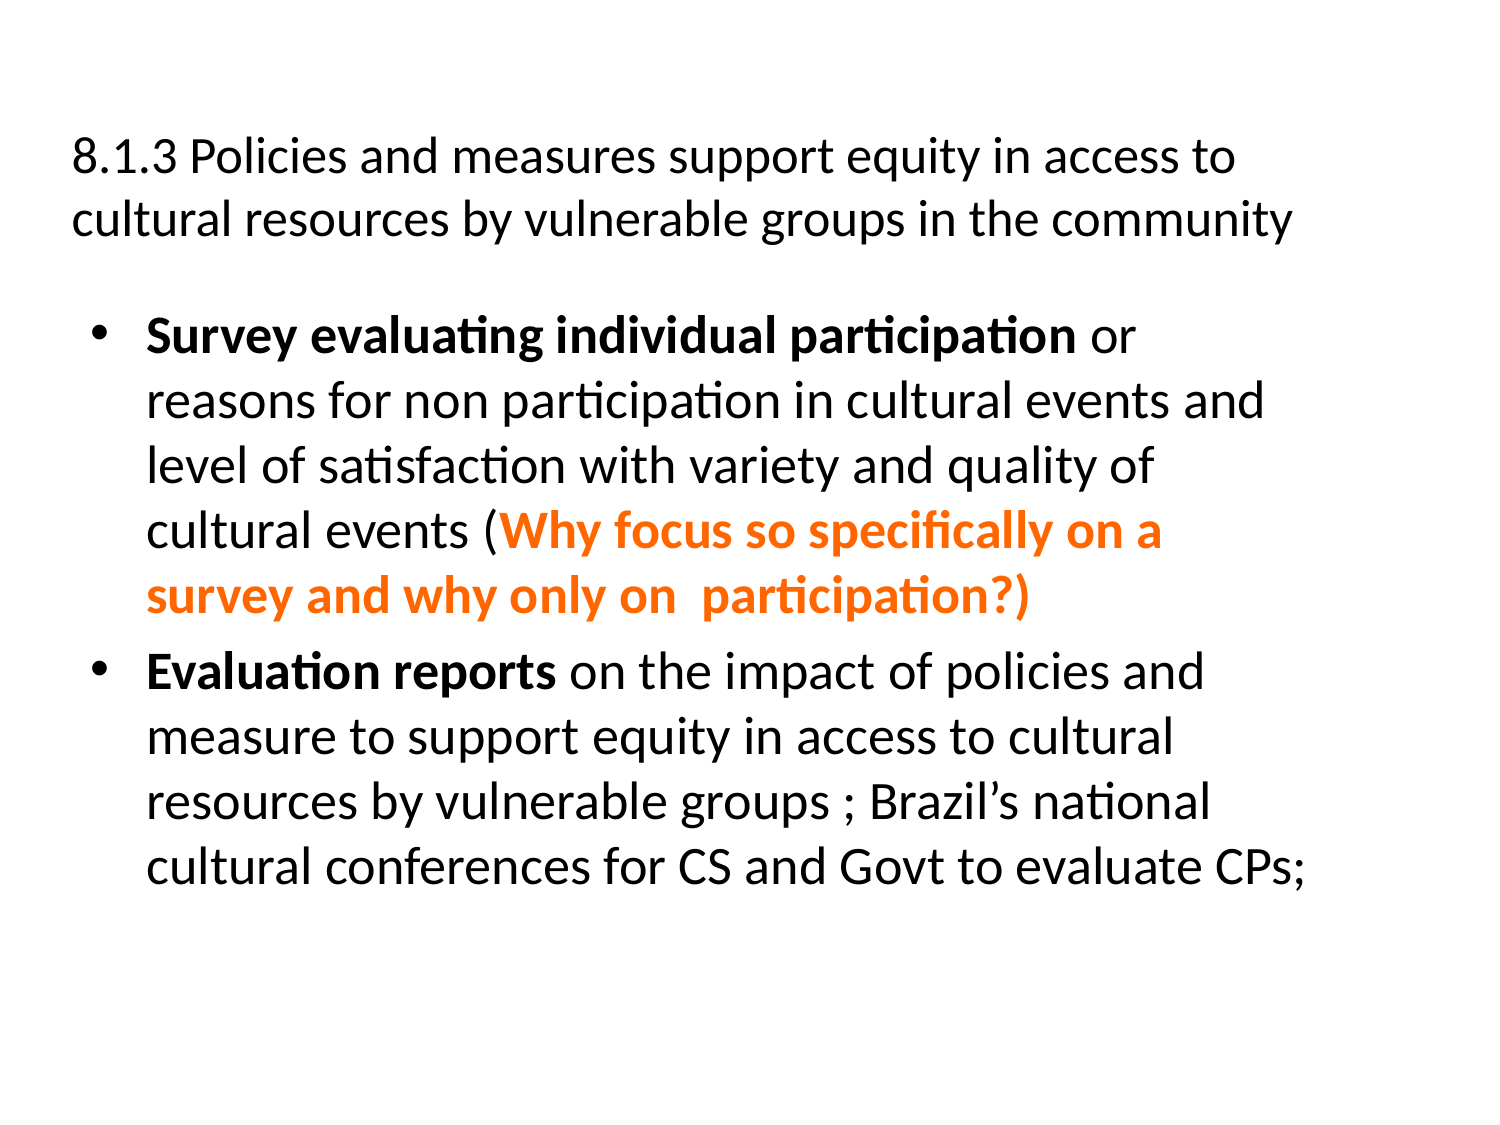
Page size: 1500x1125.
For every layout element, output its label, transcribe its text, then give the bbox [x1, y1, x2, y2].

list Survey evaluating individual participation or reasons for non participation in cultural events and level of satisfaction with variety and quality of cultural events (Why focus so specifically on a survey and why only on participation?) Evaluation reports on the impact of policies and measure to support equity in access to cultural resources by vulnerable groups ; Brazil’s national cultural conferences for CS and Govt to evaluate CPs; [75, 291, 1325, 1054]
title 8.1.3 Policies and measures support equity in access to cultural resources by vulnerable groups in the community [56, 90, 1382, 278]
